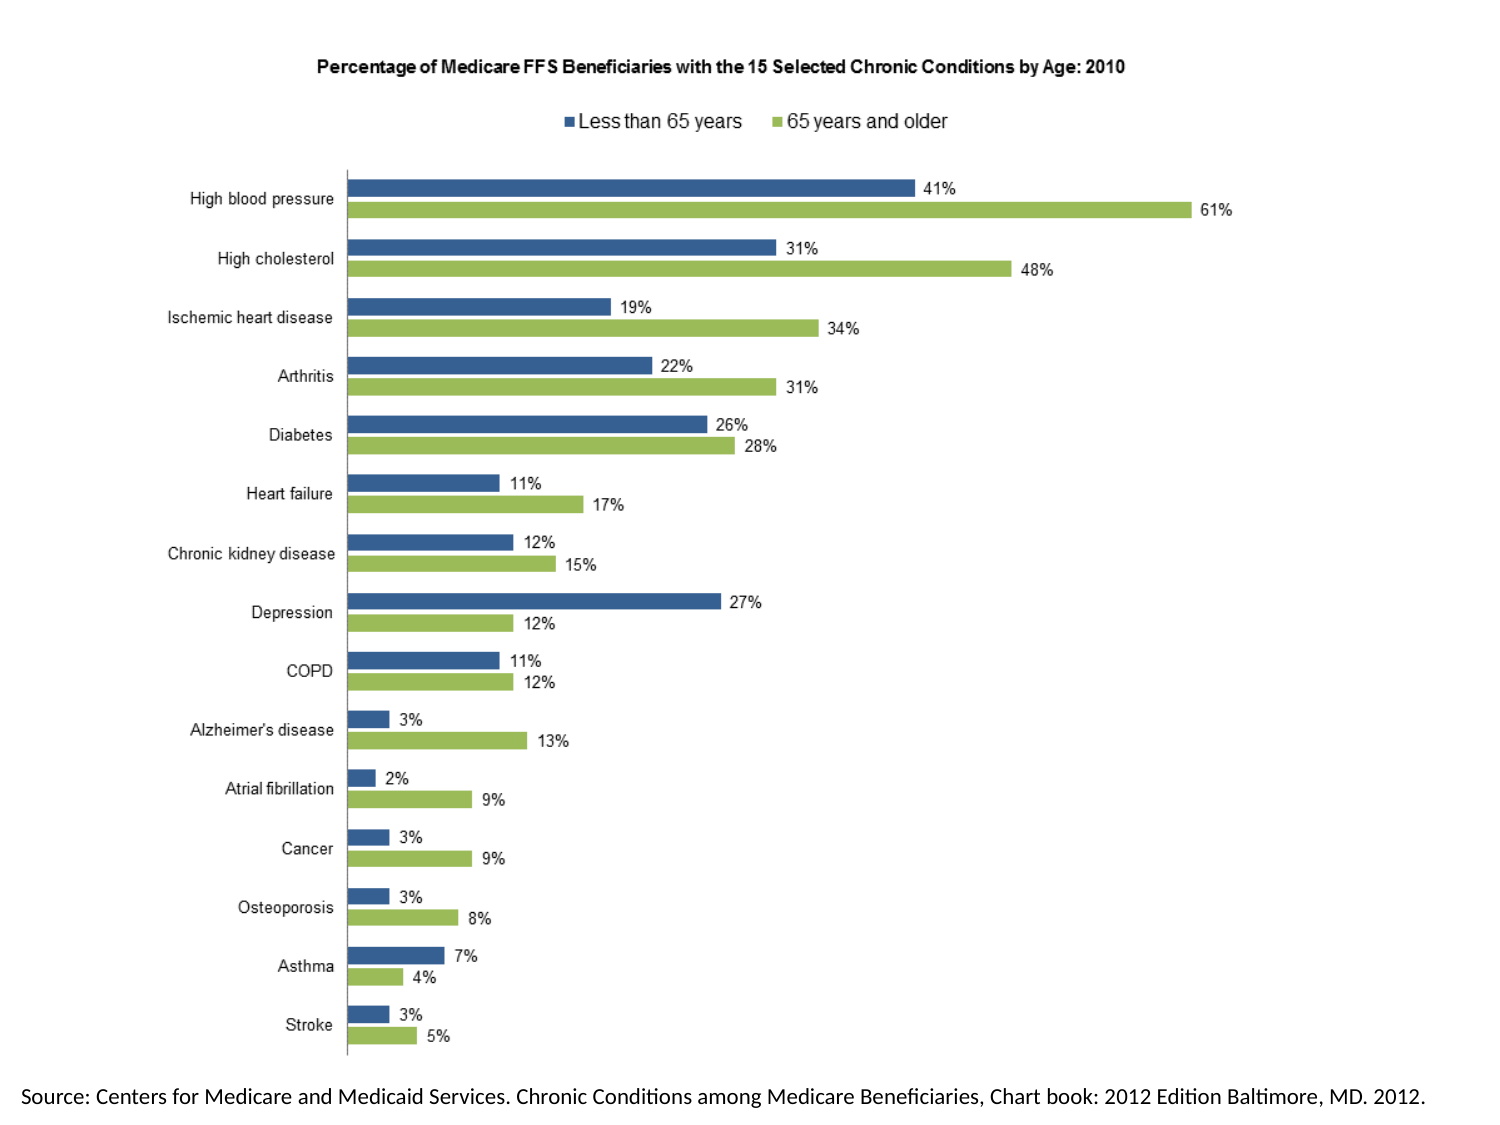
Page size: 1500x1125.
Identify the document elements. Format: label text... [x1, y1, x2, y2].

picture [163, 1, 1337, 1108]
footer Source: Centers for Medicare and Medicaid Services. Chronic Conditions among Medicare Beneficiaries, Chart book: 2012 Edition Baltimore, MD. 2012. [0, 1065, 1450, 1125]
